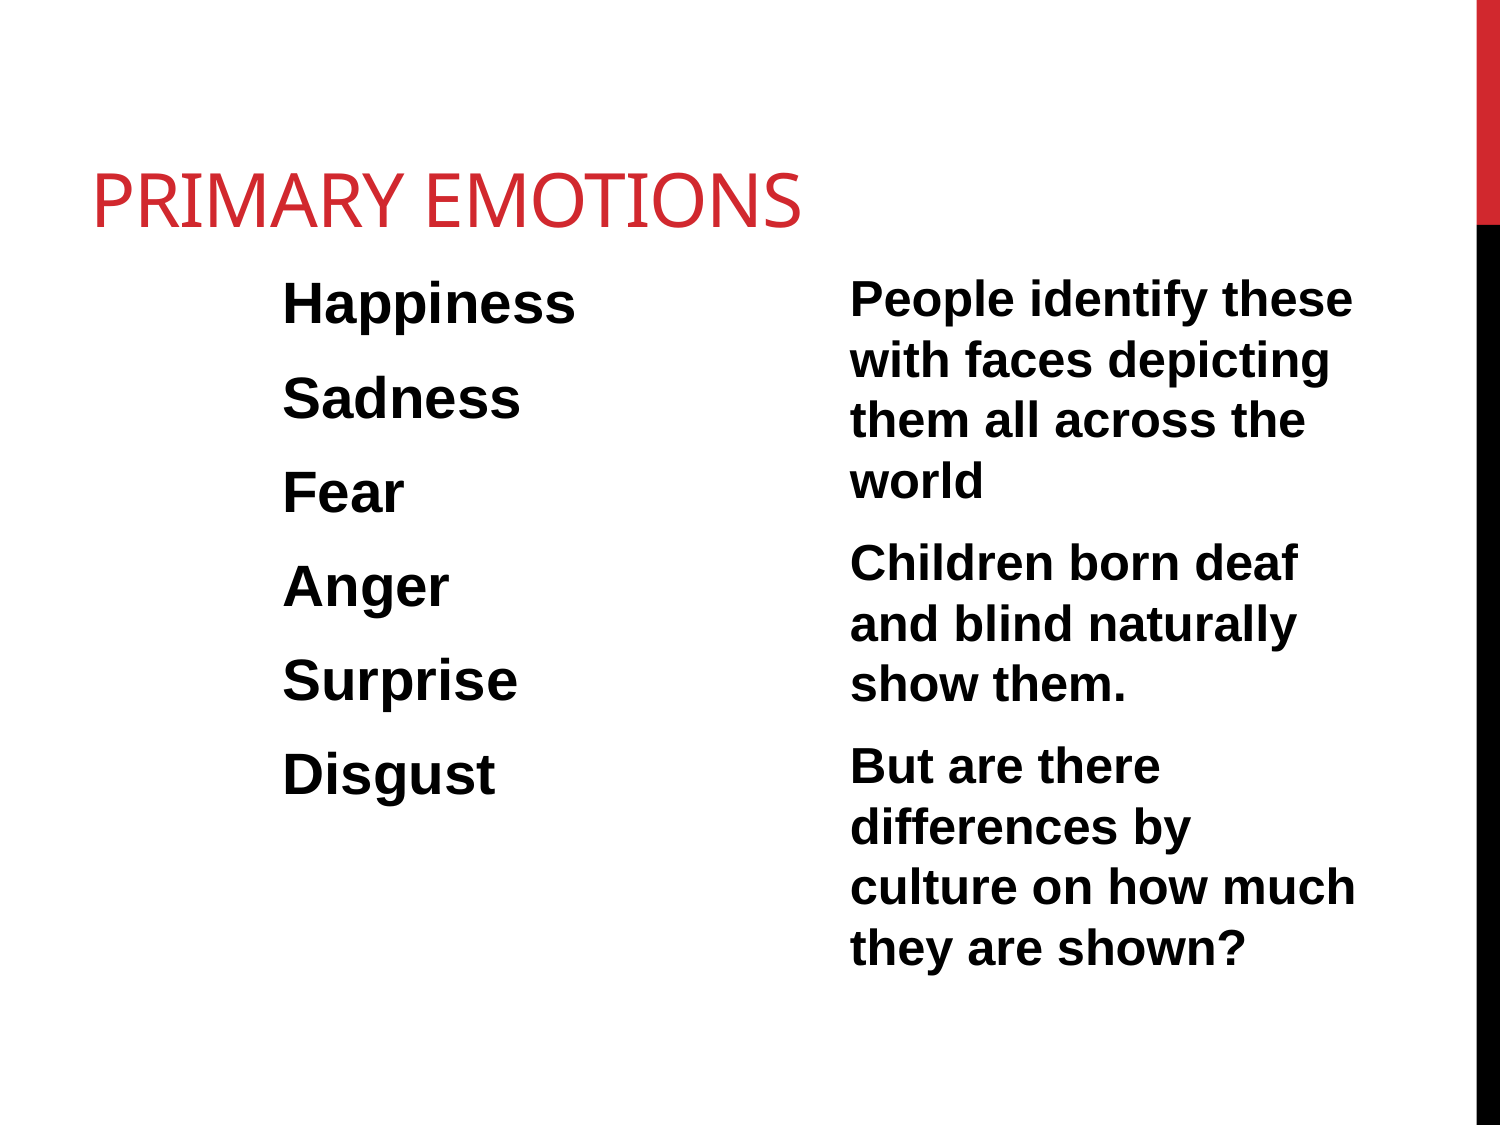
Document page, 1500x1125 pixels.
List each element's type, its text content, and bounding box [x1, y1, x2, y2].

list People identify these with faces depicting them all across the world Children born deaf and blind naturally show them. But are there differences by culture on how much they are shown? [834, 258, 1375, 1001]
list Happiness Sadness Fear Anger Surprise Disgust [267, 258, 808, 1001]
title Primary Emotions [75, 25, 1025, 250]
